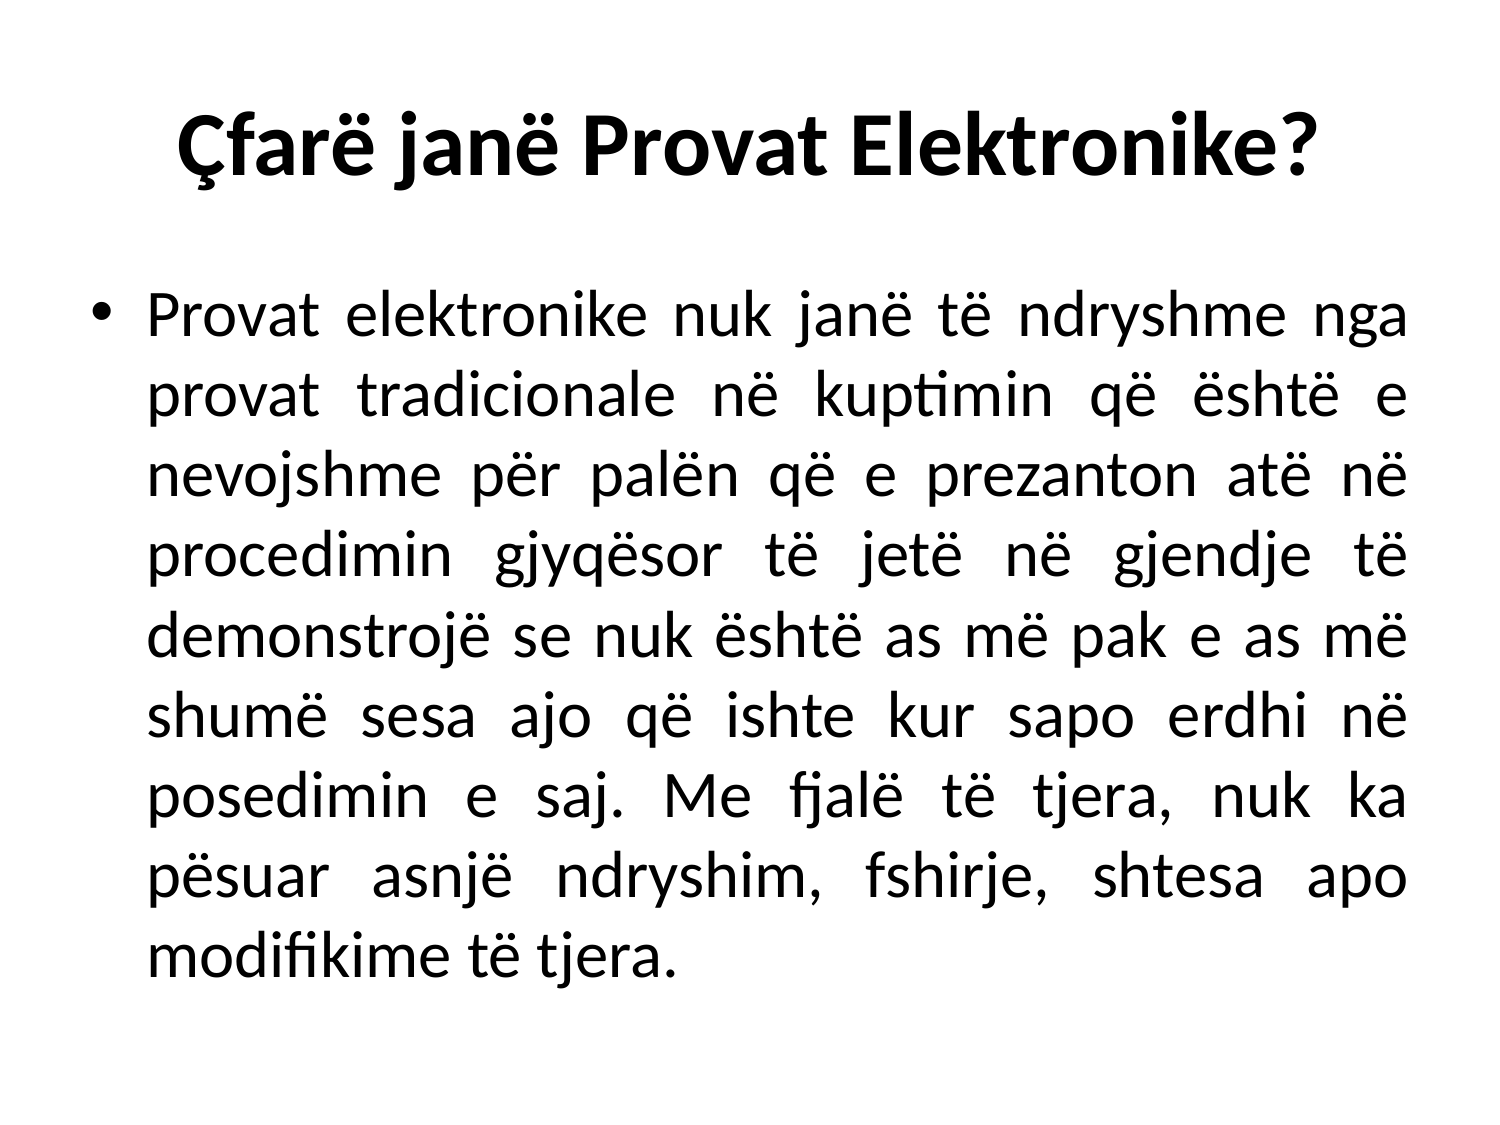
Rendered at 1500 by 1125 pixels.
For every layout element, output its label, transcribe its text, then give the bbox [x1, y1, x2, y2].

list Provat elektronike nuk janë të ndryshme nga provat tradicionale në kuptimin që është e nevojshme për palën që e prezanton atë në procedimin gjyqësor të jetë në gjendje të demonstrojë se nuk është as më pak e as më shumë sesa ajo që ishte kur sapo erdhi në posedimin e saj. Me fjalë të tjera, nuk ka pësuar asnjë ndryshim, fshirje, shtesa apo modifikime të tjera. [75, 262, 1425, 1005]
title Çfarë janë Provat Elektronike? [75, 45, 1425, 233]
